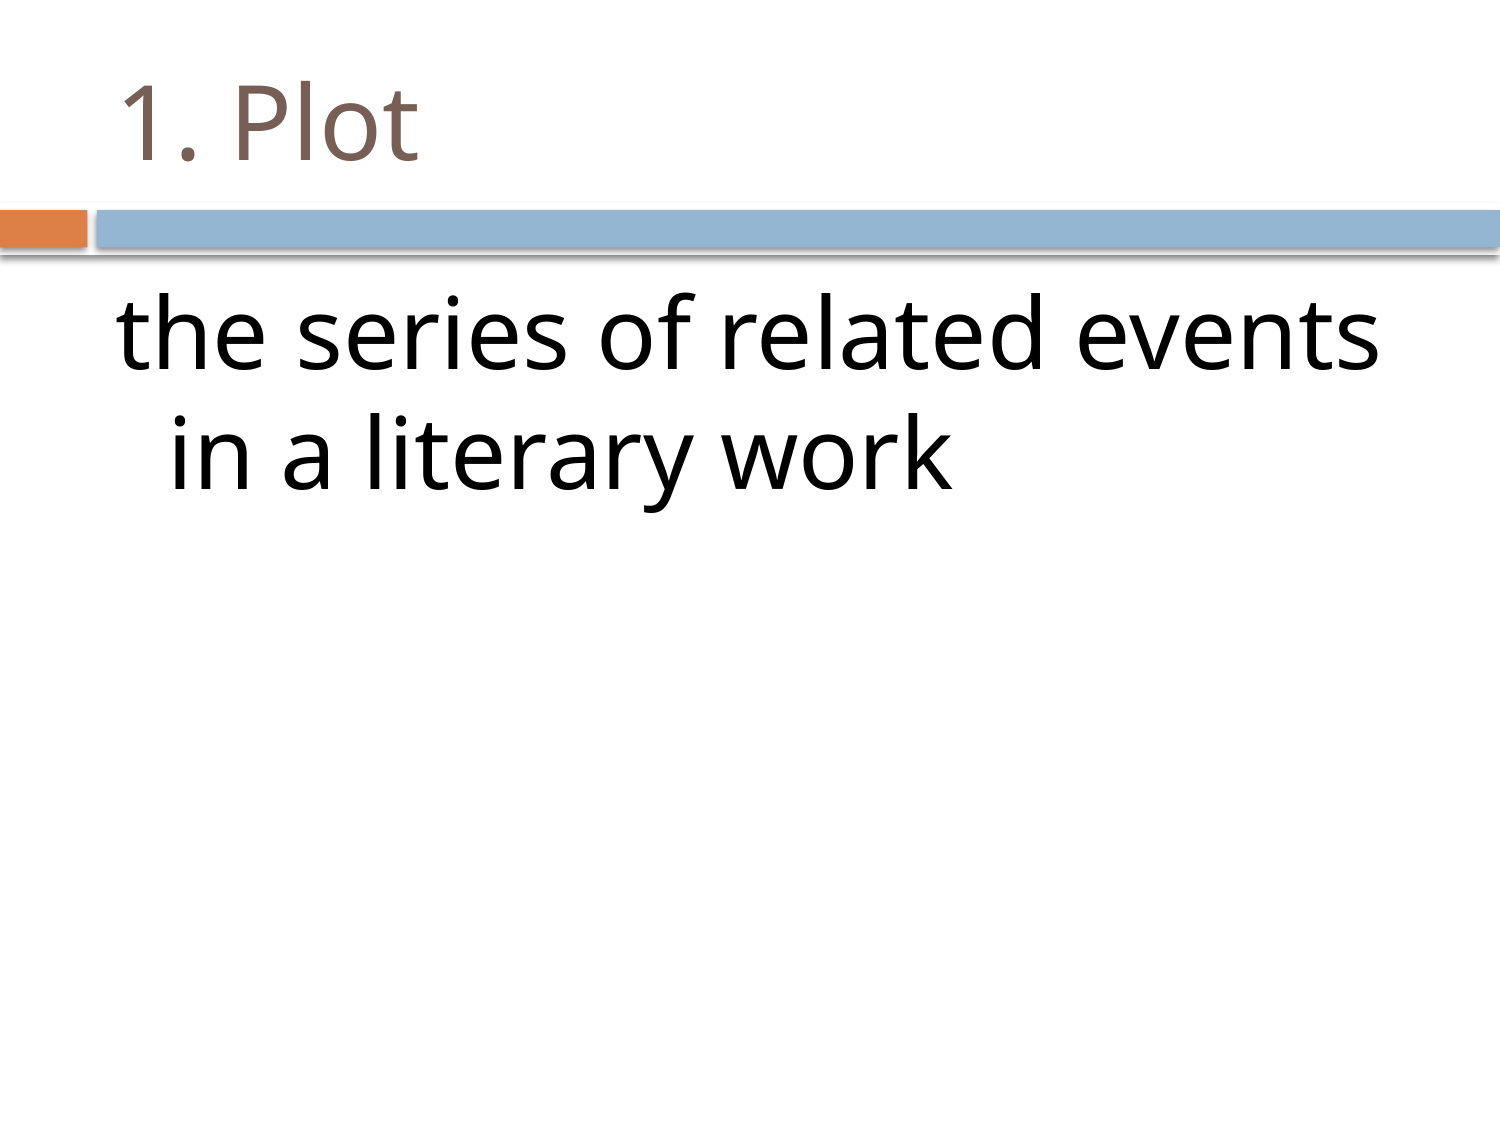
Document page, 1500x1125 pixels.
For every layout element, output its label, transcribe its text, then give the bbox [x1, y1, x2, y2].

list the series of related events in a literary work [100, 262, 1438, 1000]
title 1. Plot [100, 37, 1438, 200]
